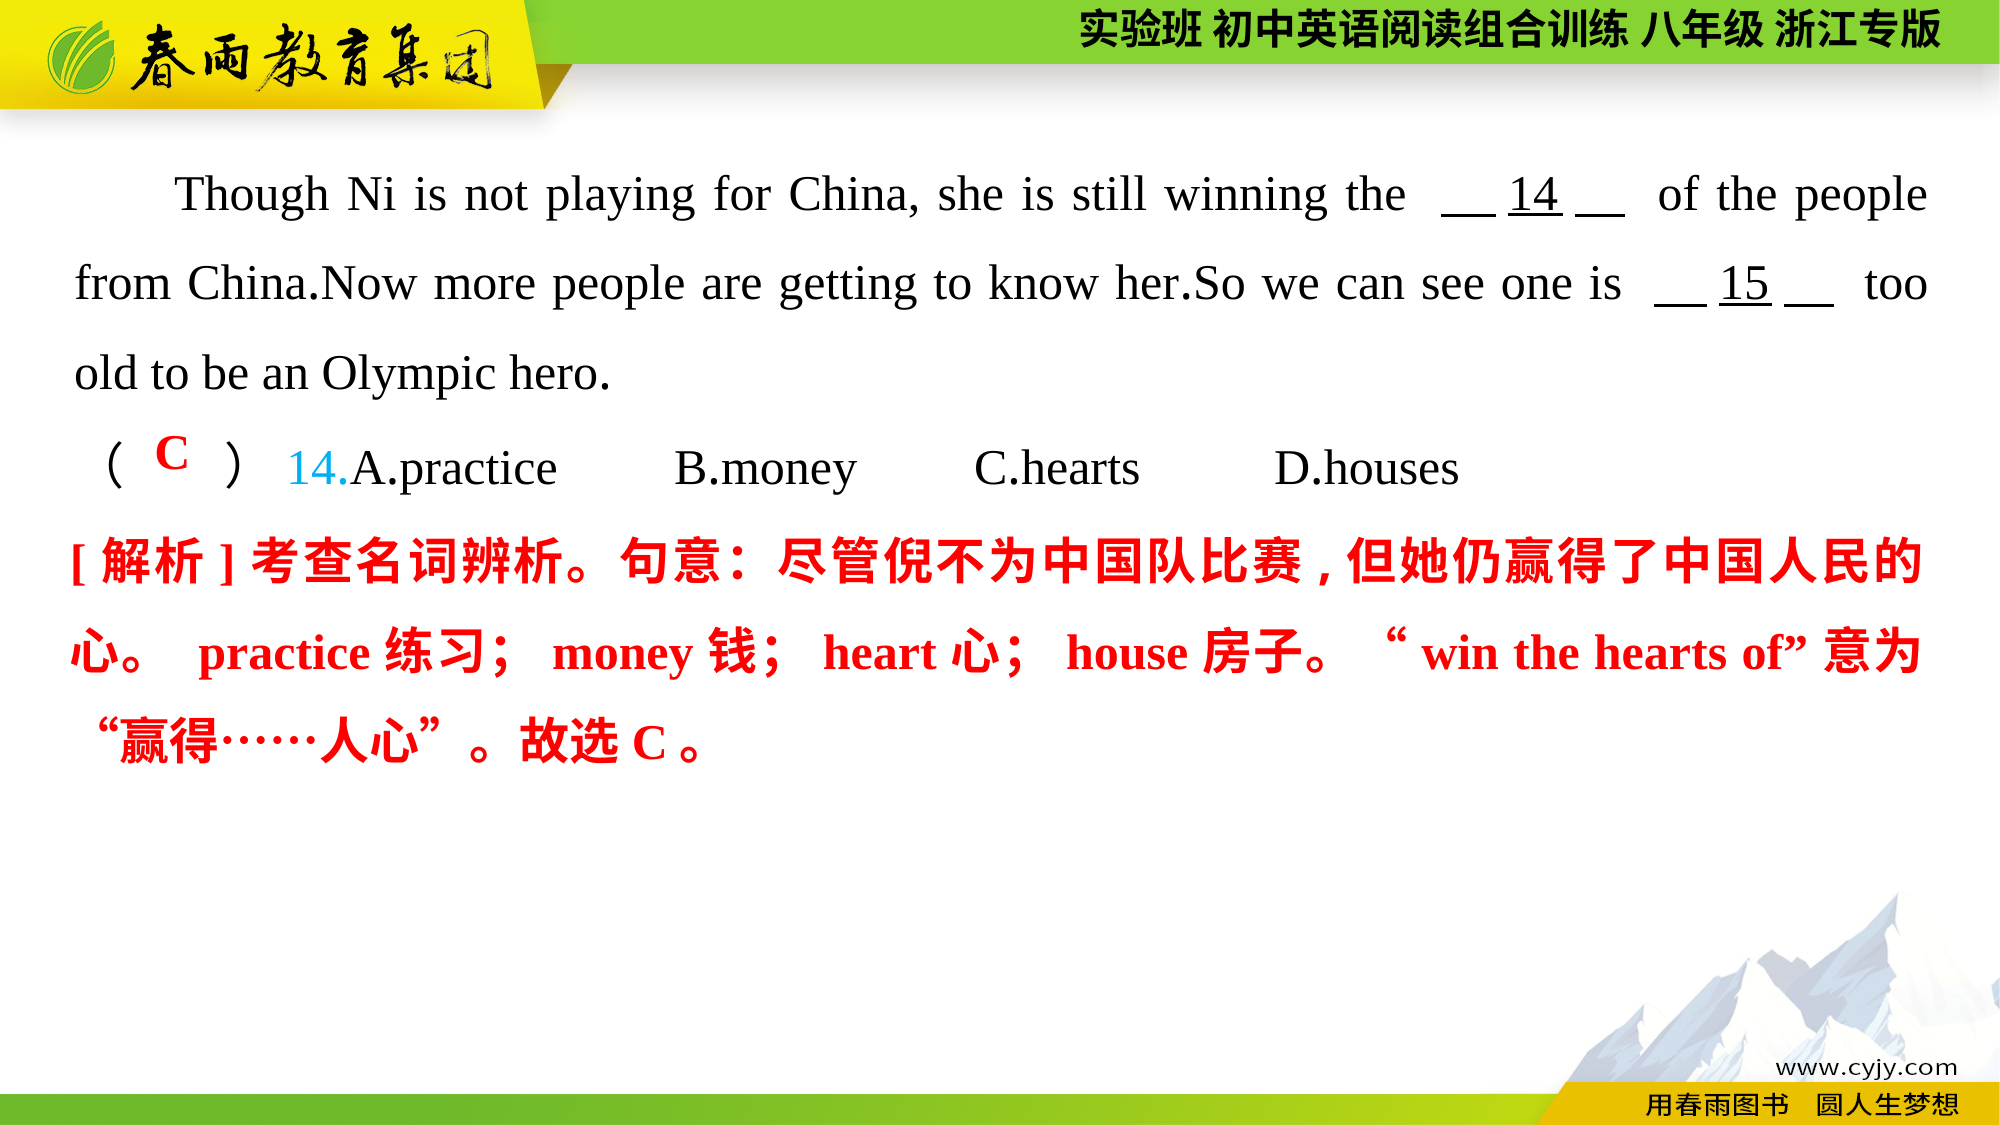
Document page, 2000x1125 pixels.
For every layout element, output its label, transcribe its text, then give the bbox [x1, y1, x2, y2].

text_box [解析]考查名词辨析。句意：尽管倪不为中国队比赛,但她仍赢得了中国人民的心。 practice练习；money钱；heart心；house房子。“win the hearts of”意为“赢得……人心”。故选C。 [54, 491, 1939, 777]
list Though Ni is not playing for China, she is still winning the 14 of the people from China.Now more people are getting to know her.So we can see one is 15 too old to be an Olympic hero. [59, 122, 1944, 397]
text_box C [139, 411, 206, 487]
picture [0, 0, 2000, 1125]
text_box （ ）14.A.practice B.money C.hearts D.houses [59, 397, 1944, 502]
